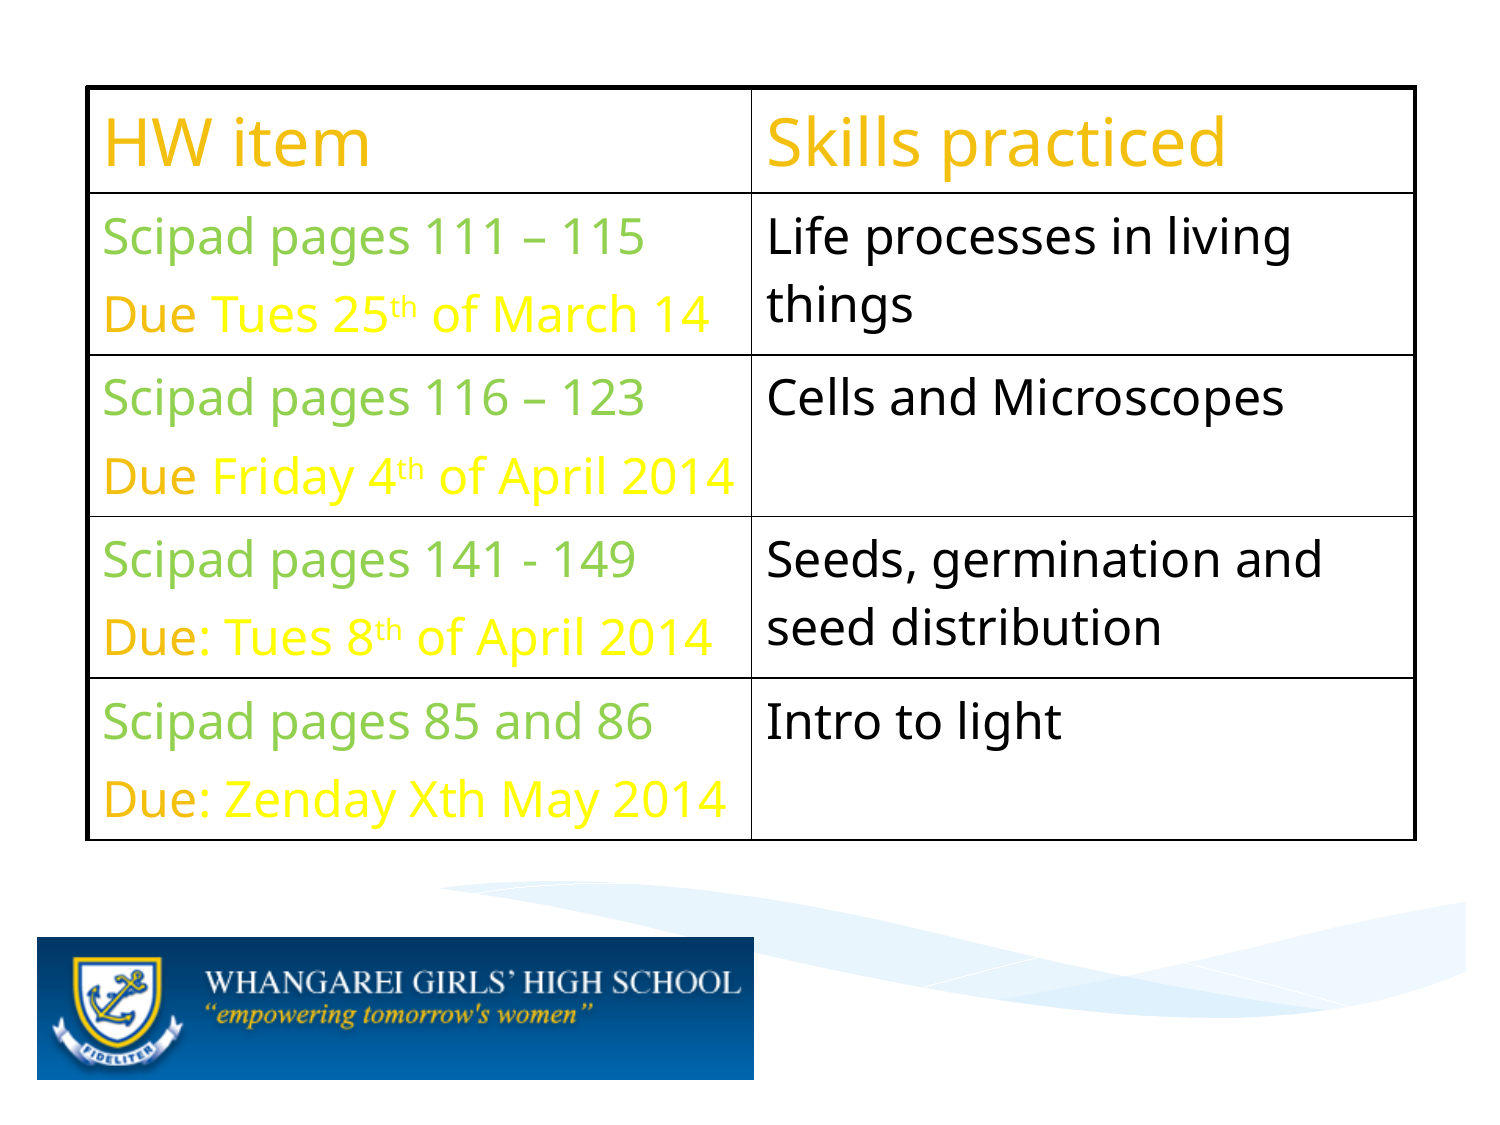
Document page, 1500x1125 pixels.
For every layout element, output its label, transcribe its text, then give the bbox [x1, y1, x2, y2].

table_cell Intro to light [752, 679, 1413, 839]
table_cell Scipad pages 85 and 86 Due: Zenday Xth May 2014 [90, 679, 751, 839]
table_cell Cells and Microscopes [752, 356, 1413, 516]
table_cell Scipad pages 141 - 149 Due: Tues 8th of April 2014 [90, 517, 751, 677]
table_cell Scipad pages 116 – 123 Due Friday 4th of April 2014 [90, 356, 751, 516]
table_cell Life processes in living things [752, 194, 1413, 354]
table_cell Seeds, germination and seed distribution [752, 517, 1413, 677]
picture [37, 937, 754, 1080]
table_cell Scipad pages 111 – 115 Due Tues 25th of March 14 [90, 194, 751, 354]
table_header Skills practiced [752, 90, 1413, 192]
table_header HW item [90, 90, 751, 192]
